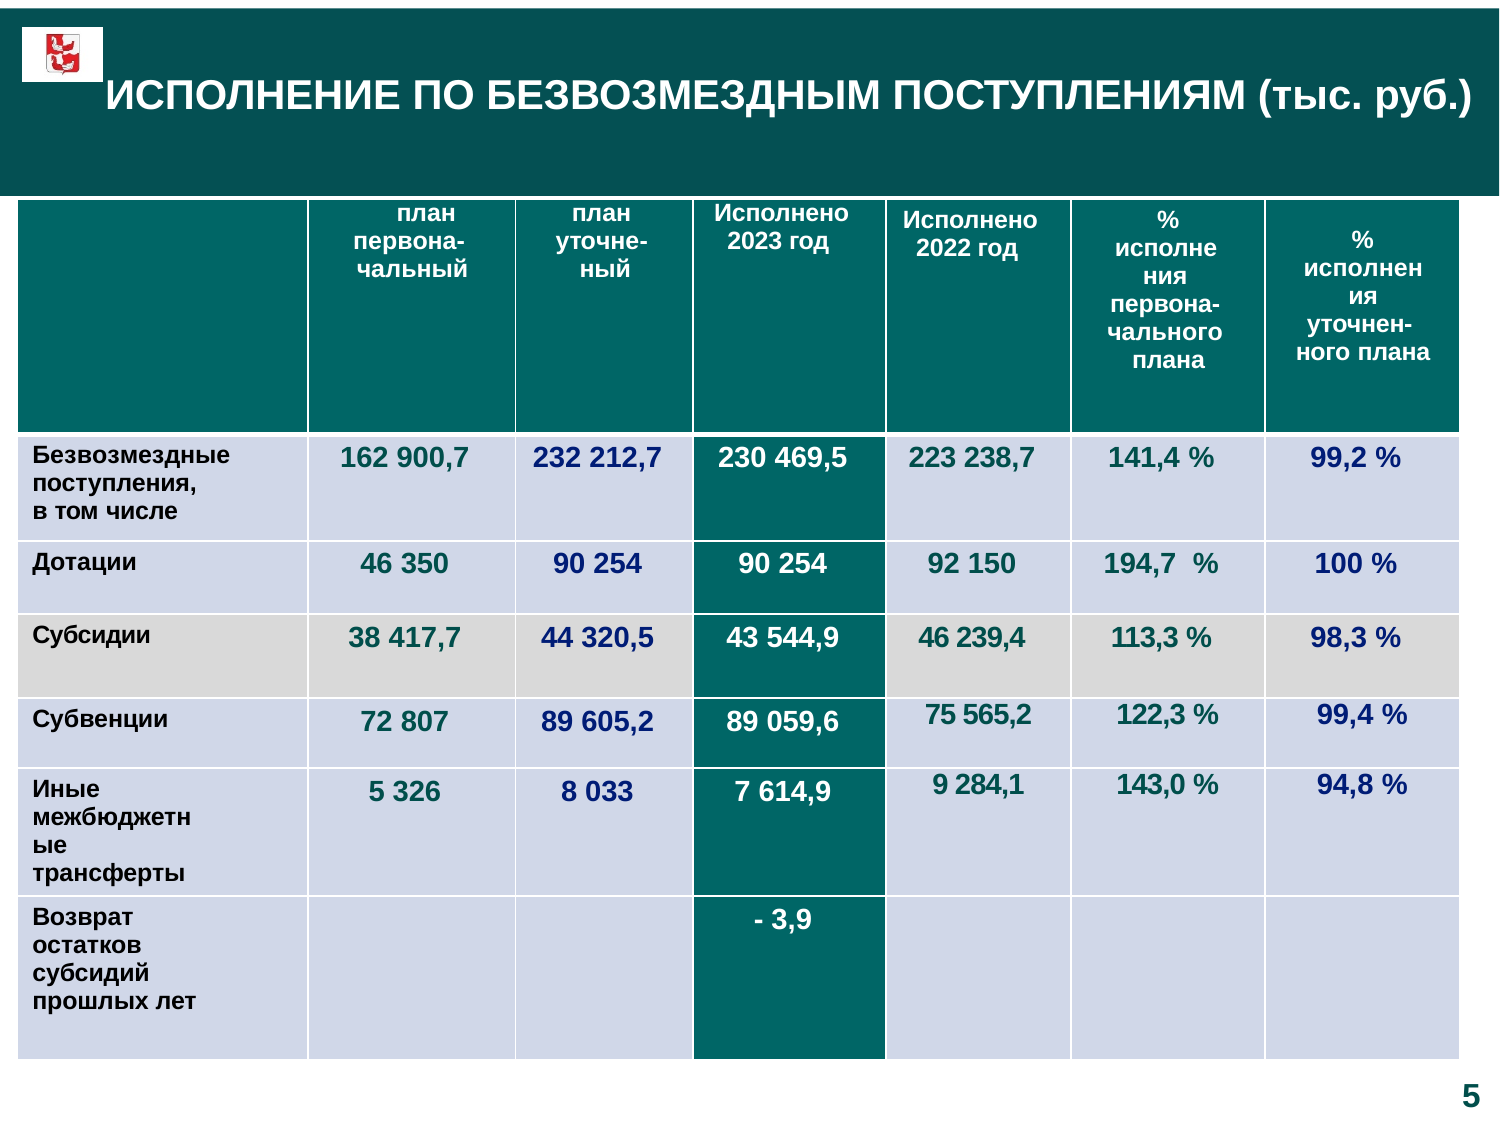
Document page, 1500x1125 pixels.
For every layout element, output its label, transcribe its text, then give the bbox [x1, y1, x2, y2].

title ИСПОЛНЕНИЕ ПО БЕЗВОЗМЕЗДНЫМ ПОСТУПЛЕНИЯМ (тыс. руб.) [102, 65, 1480, 256]
table_cell 90 254 [694, 542, 885, 613]
picture [21, 27, 104, 82]
table_cell [1266, 897, 1459, 1059]
table_cell 141,4 % [1072, 437, 1264, 540]
table_cell 9 284,1 [887, 769, 1070, 895]
table_cell [887, 897, 1070, 1059]
table_cell Безвозмездные поступления, в том числе [18, 437, 307, 540]
table_cell 143,0 % [1072, 769, 1264, 895]
table_cell 113,3 % [1072, 615, 1264, 697]
table_cell 89 605,2 [516, 699, 692, 767]
table_cell 122,3 % [1072, 699, 1264, 767]
table_cell 100 % [1266, 542, 1459, 613]
table_cell 92 150 [887, 542, 1070, 613]
table_cell 98,3 % [1266, 615, 1459, 697]
table_header [18, 200, 307, 432]
table_header план уточне- ный [516, 200, 692, 432]
table_cell 5 326 [309, 769, 515, 895]
table_cell 43 544,9 [694, 615, 885, 697]
table_cell 230 469,5 [694, 437, 885, 540]
table_cell 46 350 [309, 542, 515, 613]
table_header % исполне ния первона- чального плана [1072, 200, 1264, 432]
table_cell 99,2 % [1266, 437, 1459, 540]
table_cell Субвенции [18, 699, 307, 767]
table_cell 72 807 [309, 699, 515, 767]
table_cell 46 239,4 [887, 615, 1070, 697]
text_box [0, 8, 1500, 196]
table_cell Дотации [18, 542, 307, 613]
table_cell 94,8 % [1266, 769, 1459, 895]
table_cell 89 059,6 [694, 699, 885, 767]
table_cell 8 033 [516, 769, 692, 895]
text_box 5 [1460, 1072, 1483, 1115]
table_cell 75 565,2 [887, 699, 1070, 767]
table_cell 194,7 % [1072, 542, 1264, 613]
table_cell [516, 897, 692, 1059]
table_cell 162 900,7 [309, 437, 515, 540]
table_cell - 3,9 [694, 897, 885, 1059]
table_header план первона- чальный [309, 200, 515, 432]
table_cell 90 254 [516, 542, 692, 613]
table_header % исполнения уточнен- ного плана [1266, 200, 1459, 432]
table_cell 99,4 % [1266, 699, 1459, 767]
table_cell Субсидии [18, 615, 307, 697]
table_cell Возврат остатков субсидий прошлых лет [18, 897, 307, 1059]
table_cell [1072, 897, 1264, 1059]
table_cell [309, 897, 515, 1059]
table_cell 232 212,7 [516, 437, 692, 540]
table_cell 7 614,9 [694, 769, 885, 895]
table_header Исполнено 2023 год [694, 200, 885, 432]
table_cell 38 417,7 [309, 615, 515, 697]
table_cell 223 238,7 [887, 437, 1070, 540]
table_header Исполнено 2022 год [887, 200, 1070, 432]
table_cell 44 320,5 [516, 615, 692, 697]
table_cell Иные межбюджетные трансферты [18, 769, 307, 895]
